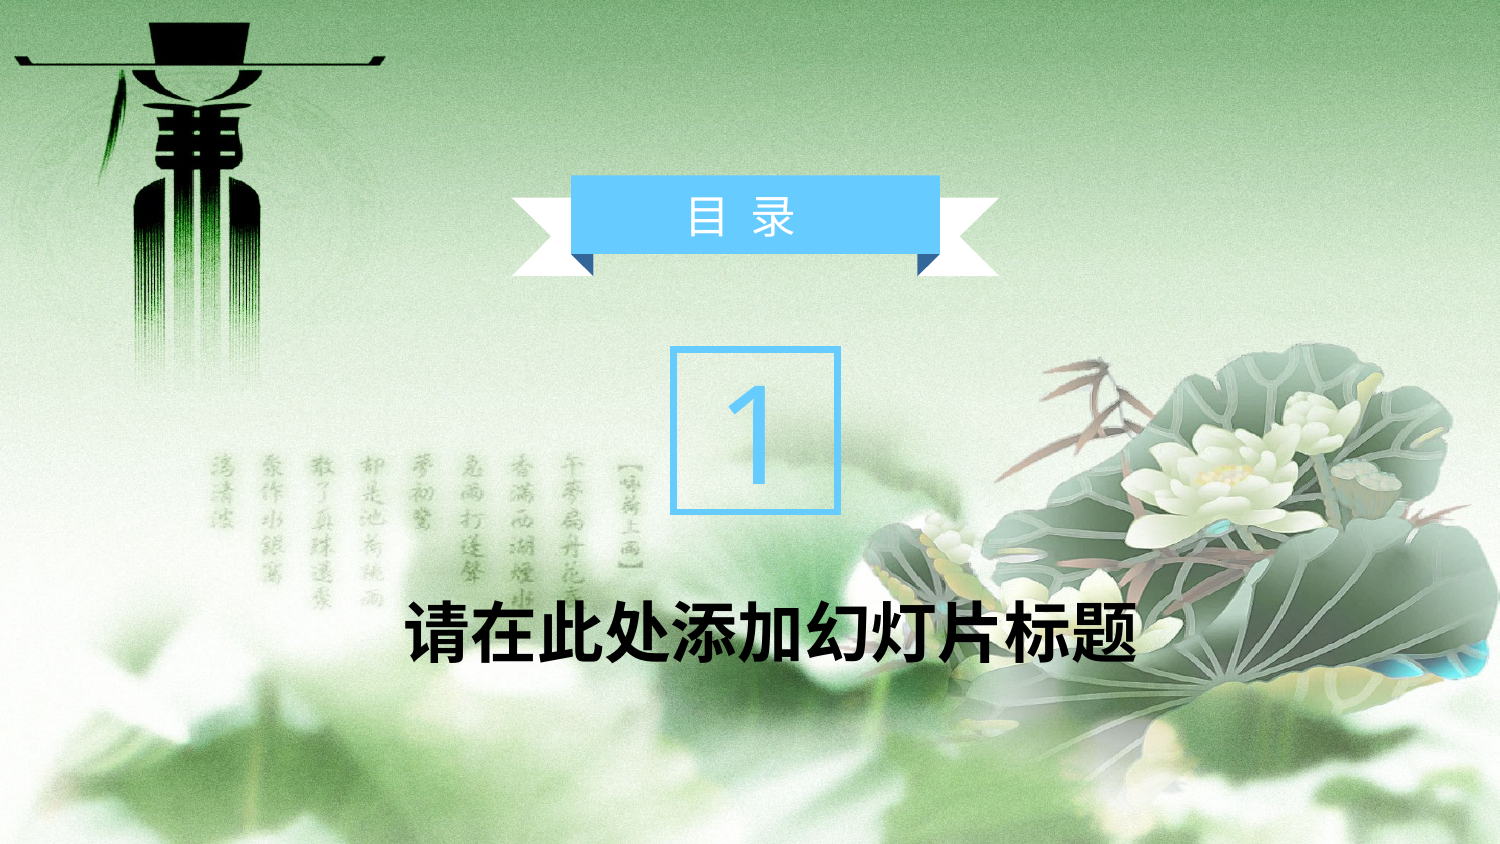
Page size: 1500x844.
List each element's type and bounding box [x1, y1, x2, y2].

text_box [511, 175, 1000, 277]
picture [0, 0, 1500, 844]
text_box [673, 341, 838, 520]
